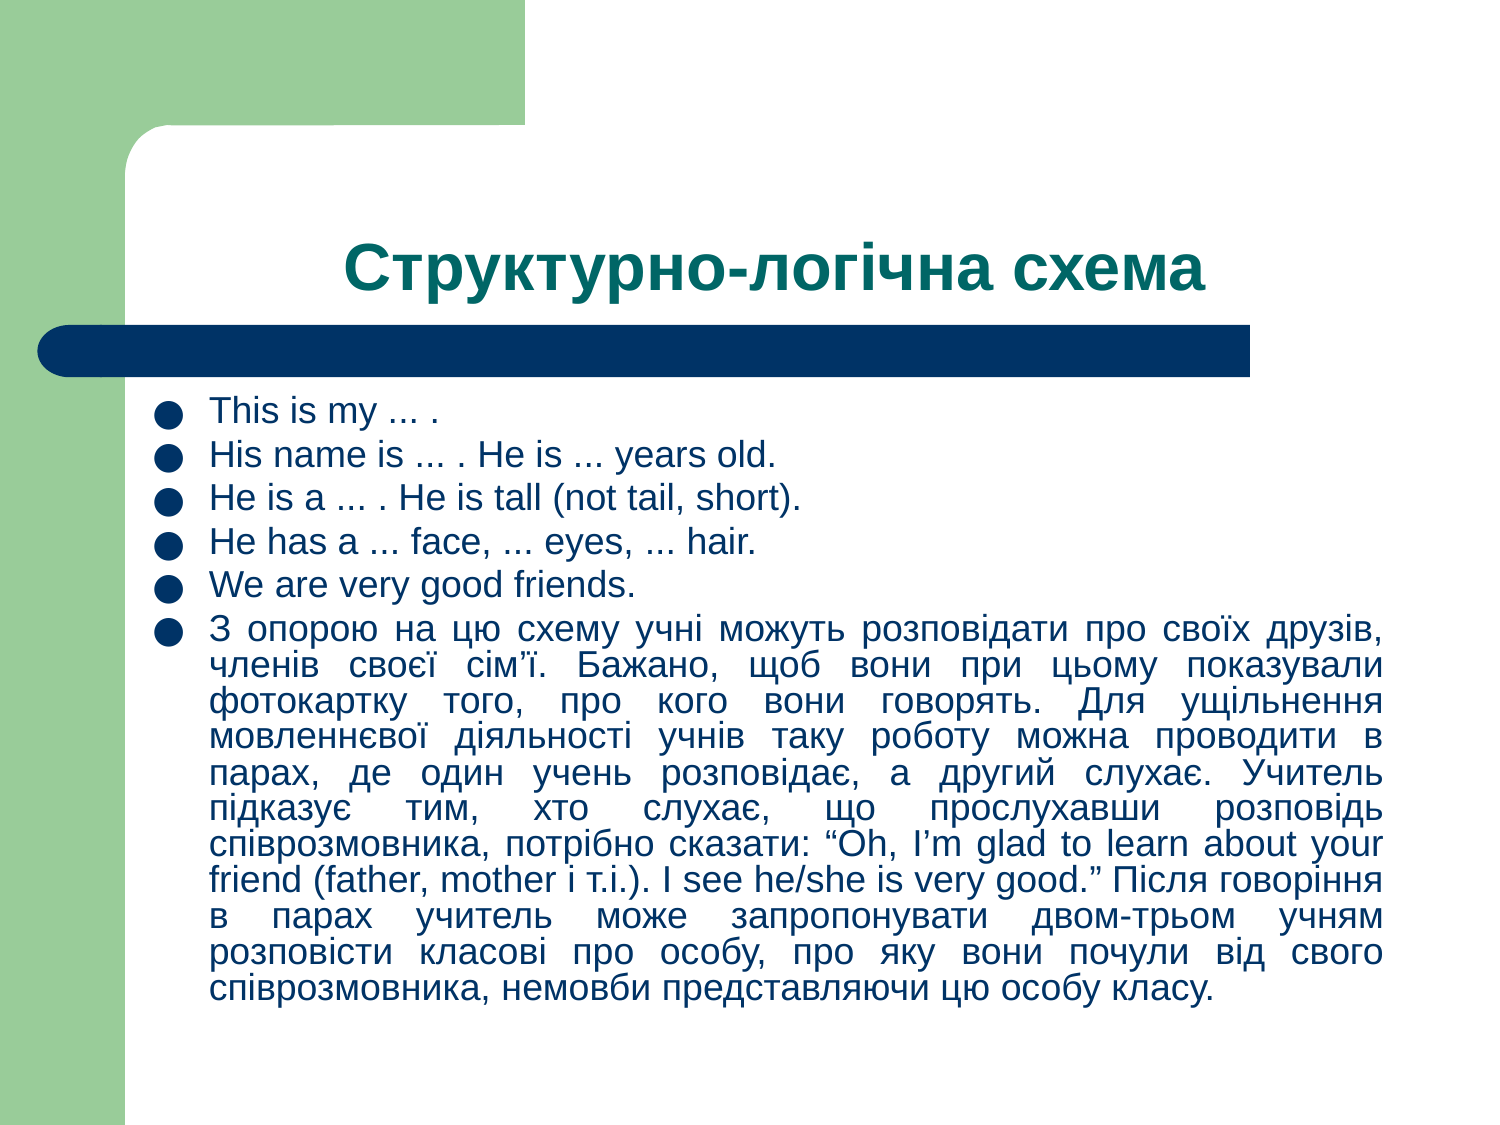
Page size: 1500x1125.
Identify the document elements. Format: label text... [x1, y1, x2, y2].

title Структурно-логічна схема [125, 125, 1425, 313]
list This is my ... . His name is ... . He is ... years old. He is a ... . He is tall (not tail, short). He has a ... face, ... eyes, ... hair. We are very good friends. З опорою на цю схему учні можуть розповідати про своїх друзів, членів своєї сім’ї. Бажано, щоб вони при цьому показували фотокартку того, про кого вони говорять. Для ущільнення мовленнєвої діяльності учнів таку роботу можна проводити в парах, де один учень розповідає, а другий слухає. Учитель підказує тим, хто слухає, що прослухавши розповідь співрозмовника, потрібно сказати: “Oh, I’m glad to learn about your friend (father, mother і т.і.). I see he/she is very good.” Після говоріння в парах учитель може запропонувати двом-трьом учням розповісти класові про особу, про яку вони почули від свого співрозмовника, немовби представляючи цю особу класу. [137, 387, 1400, 999]
